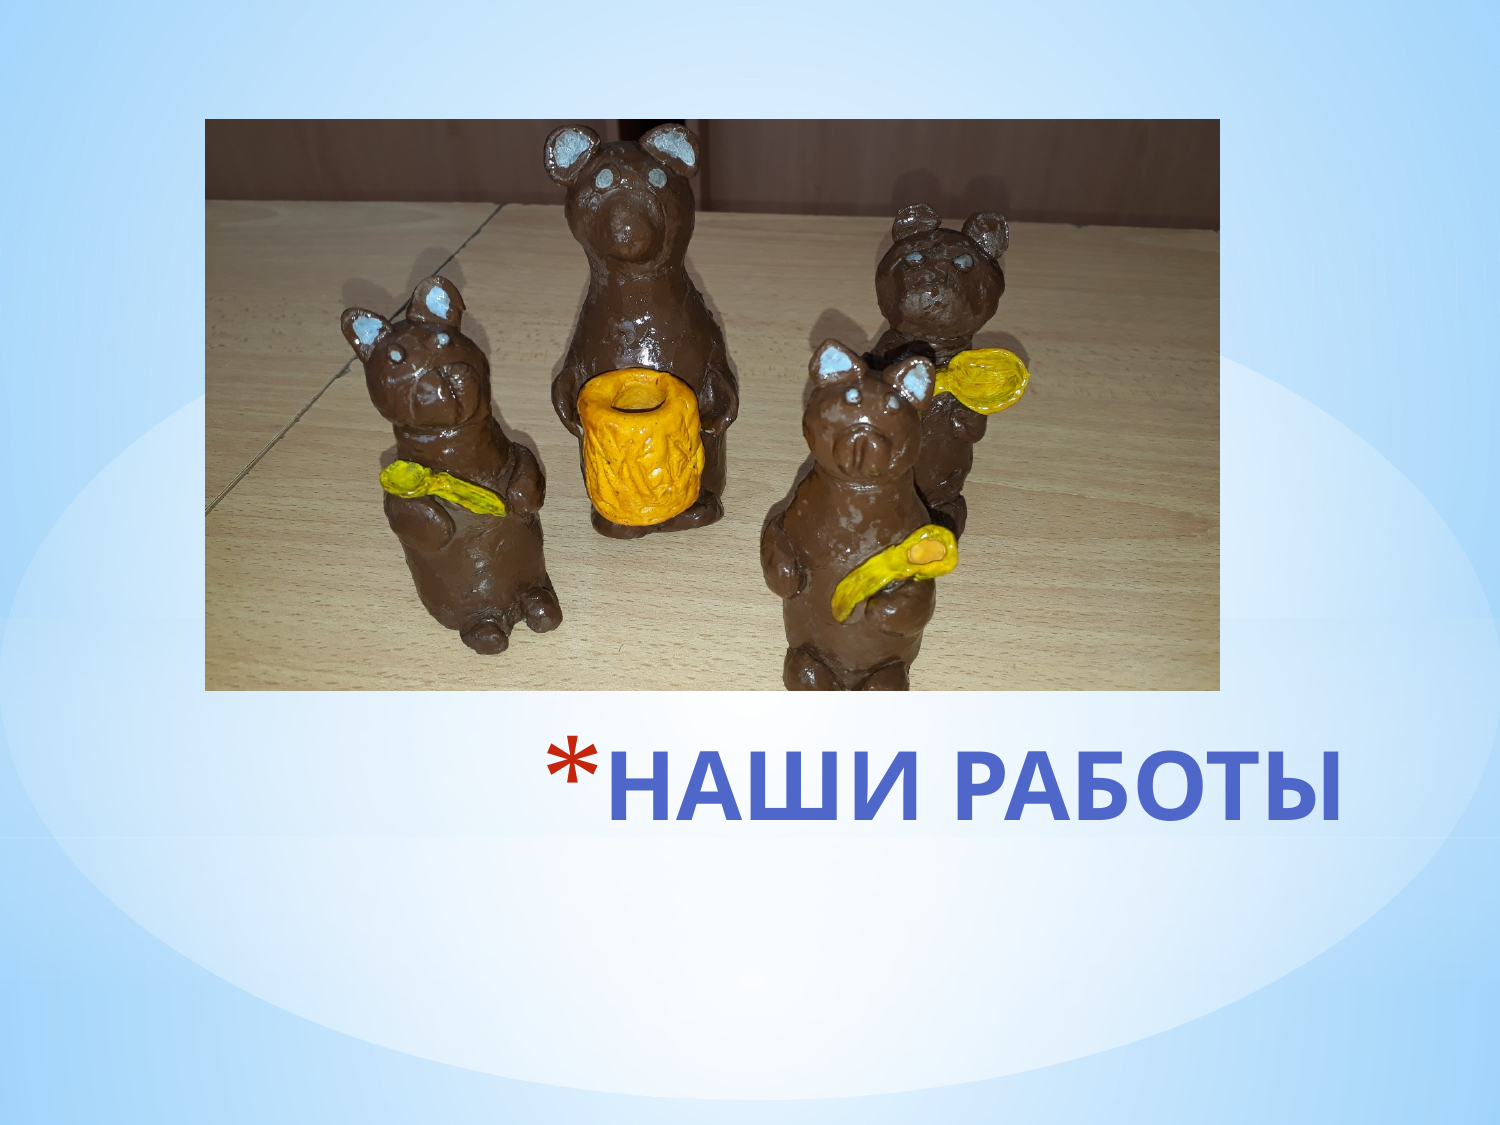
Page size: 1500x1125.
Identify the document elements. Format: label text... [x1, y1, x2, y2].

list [205, 119, 1220, 691]
title НАШИ РАБОТЫ [294, 717, 1363, 905]
